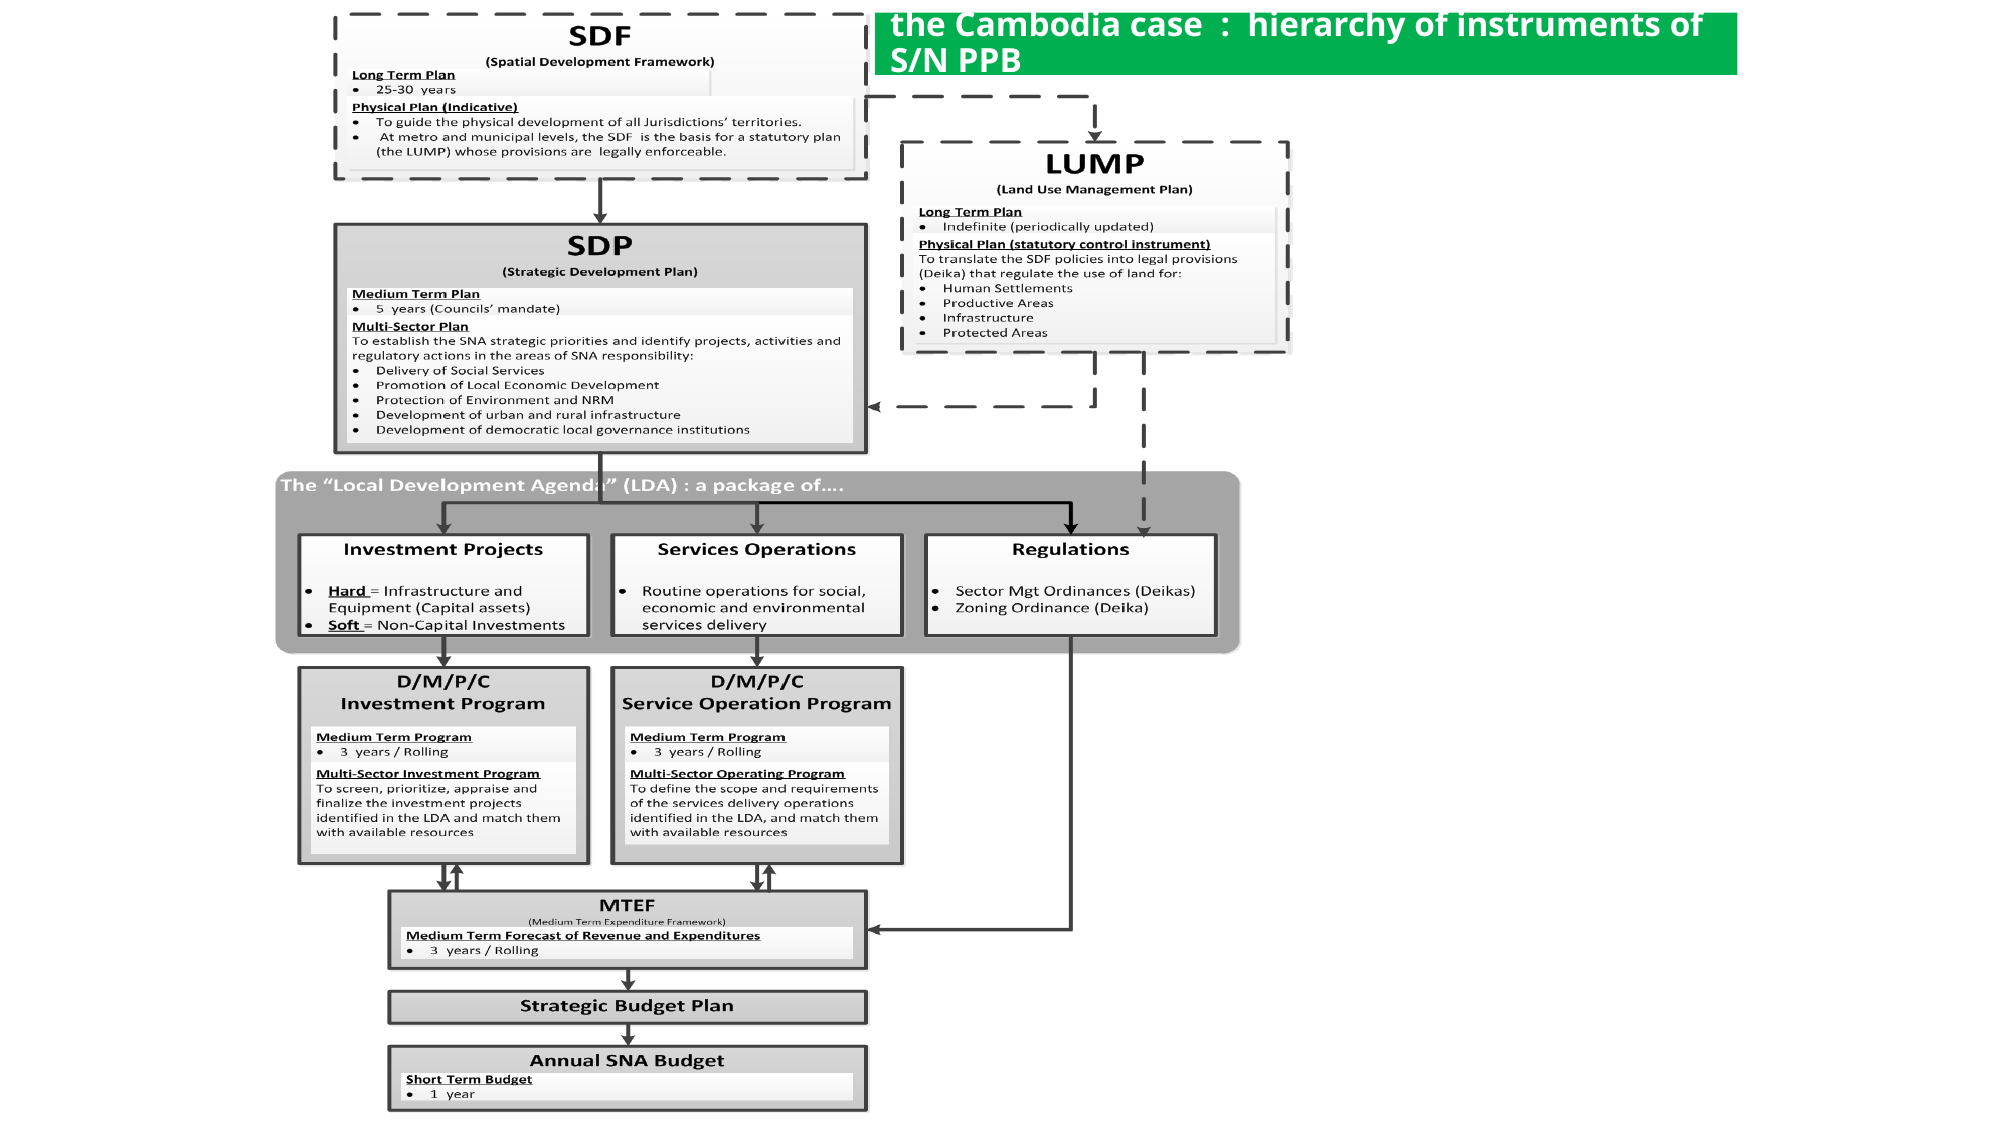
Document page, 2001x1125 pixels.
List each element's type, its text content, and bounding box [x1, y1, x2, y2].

picture [274, 12, 1293, 1113]
title the Cambodia case : hierarchy of instruments of S/N PPB [1293, 12, 1738, 75]
